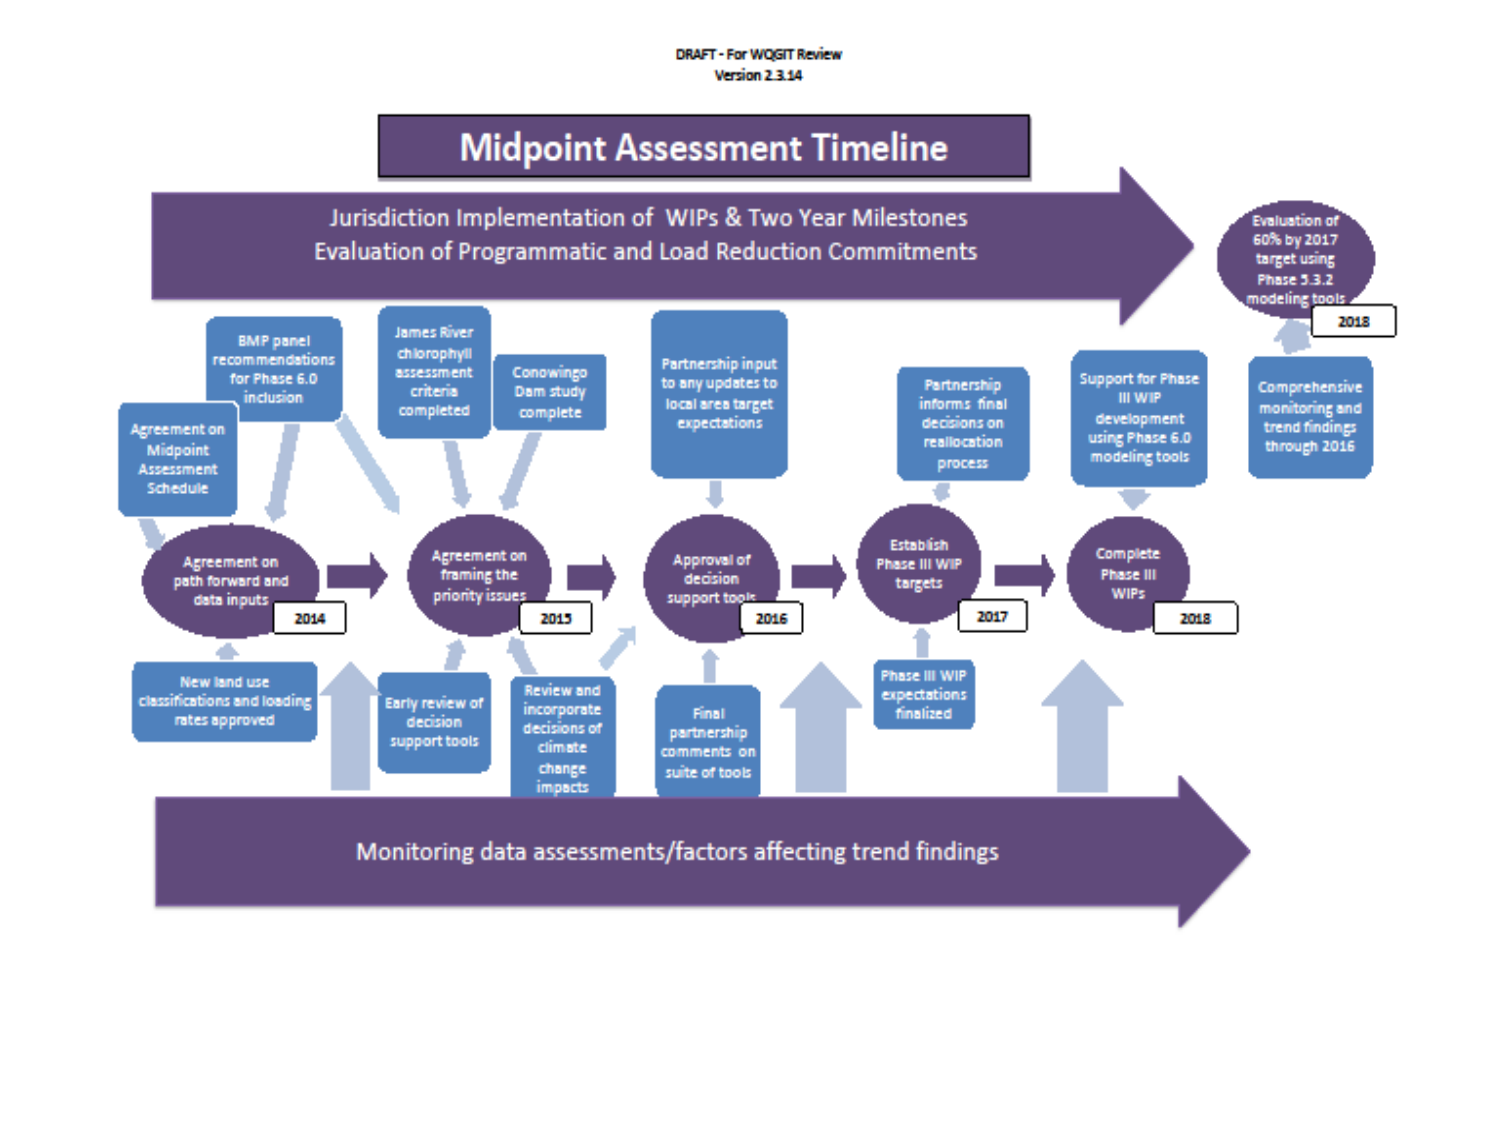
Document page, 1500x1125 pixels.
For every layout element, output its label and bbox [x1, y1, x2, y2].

text_box [0, 0, 1500, 1125]
